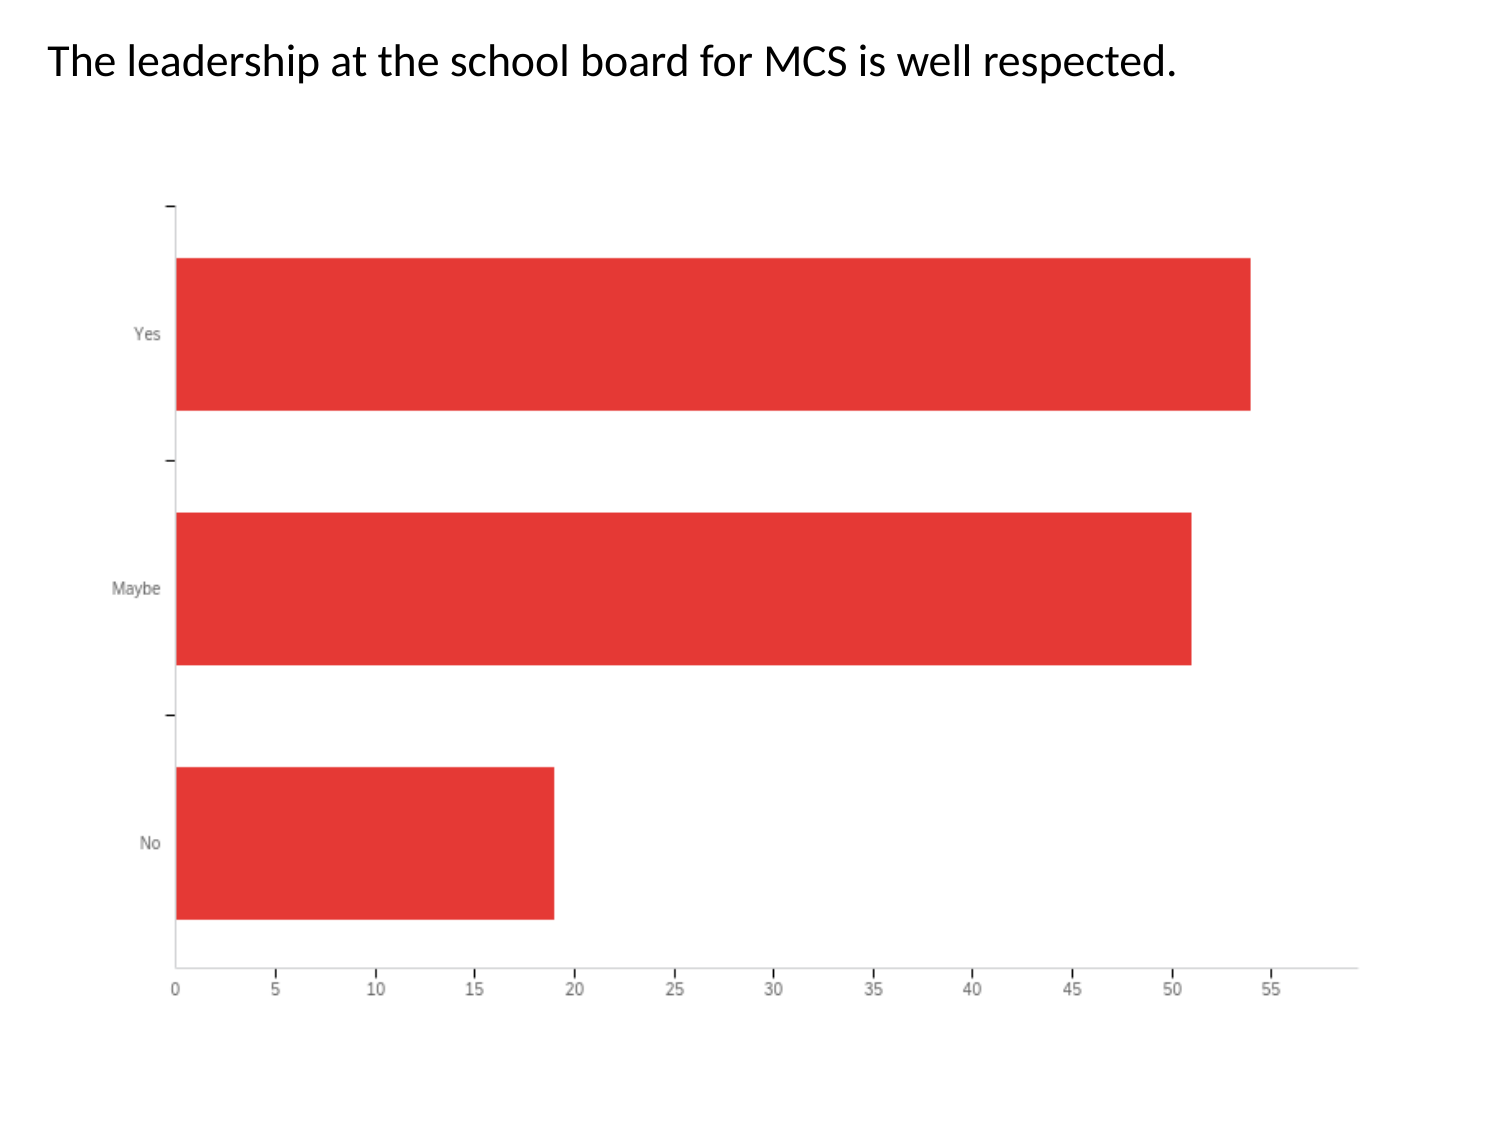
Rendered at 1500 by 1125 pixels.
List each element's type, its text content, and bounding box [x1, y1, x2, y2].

text_box The leadership at the school board for MCS is well respected. [32, 22, 1383, 84]
picture [93, 196, 1407, 1018]
